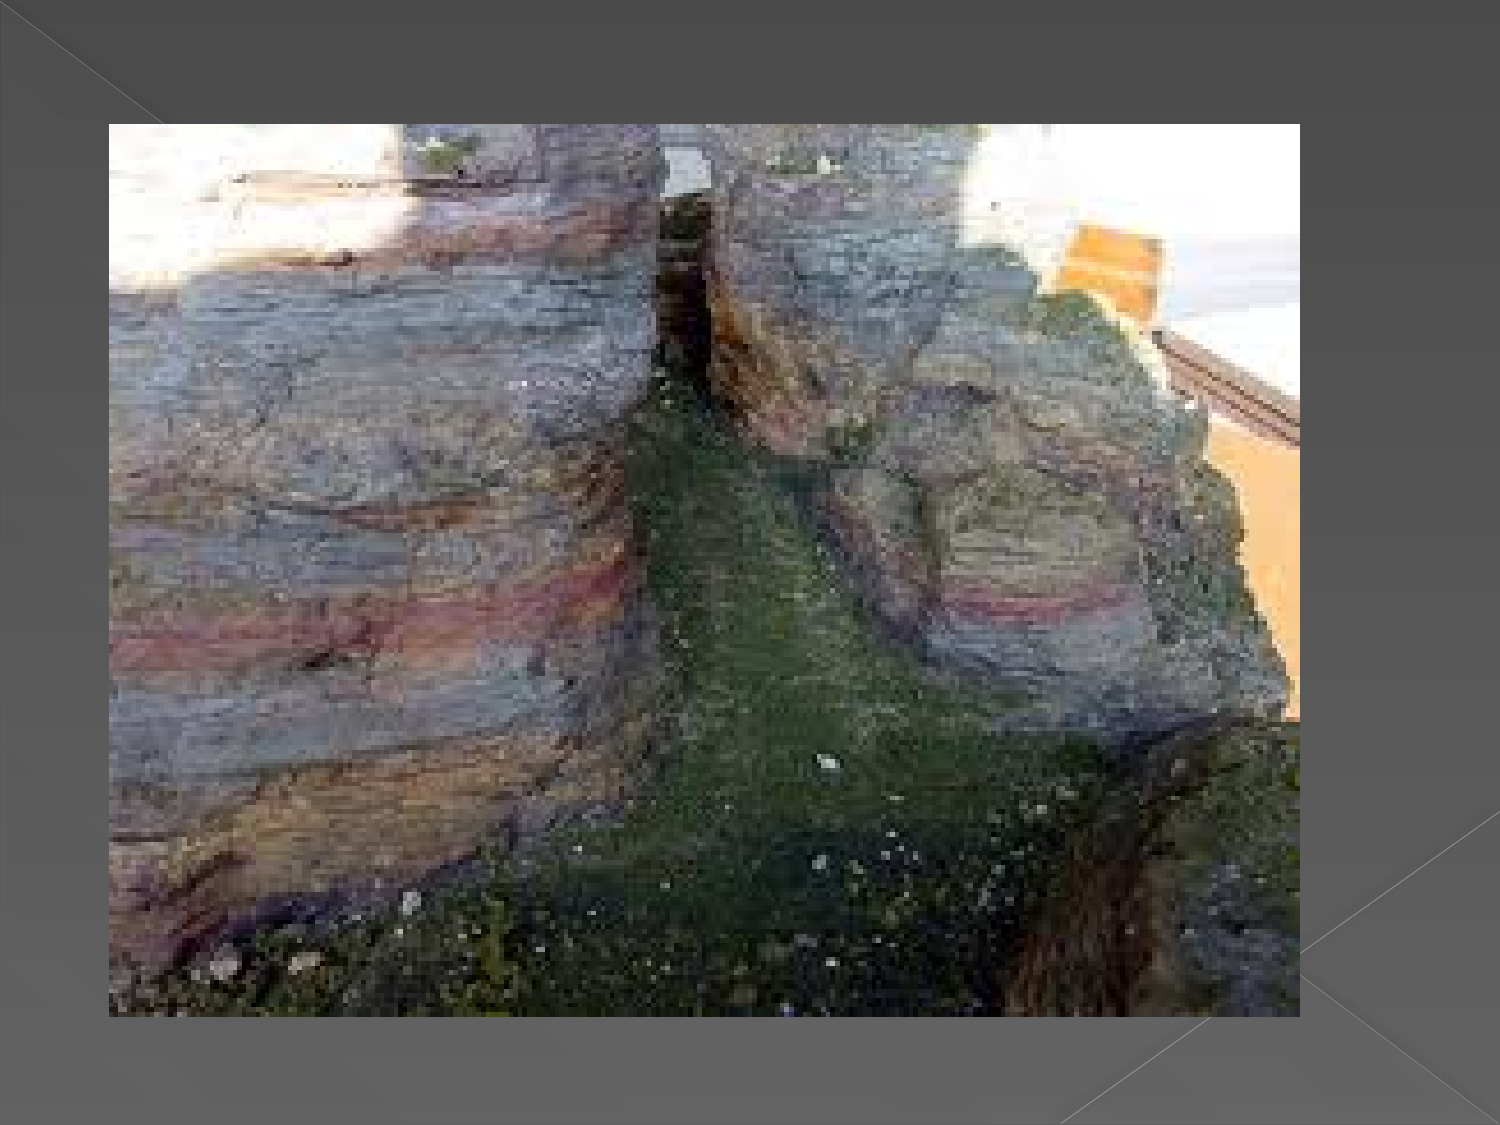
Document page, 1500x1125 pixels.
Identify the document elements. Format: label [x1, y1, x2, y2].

list [109, 124, 1301, 1017]
